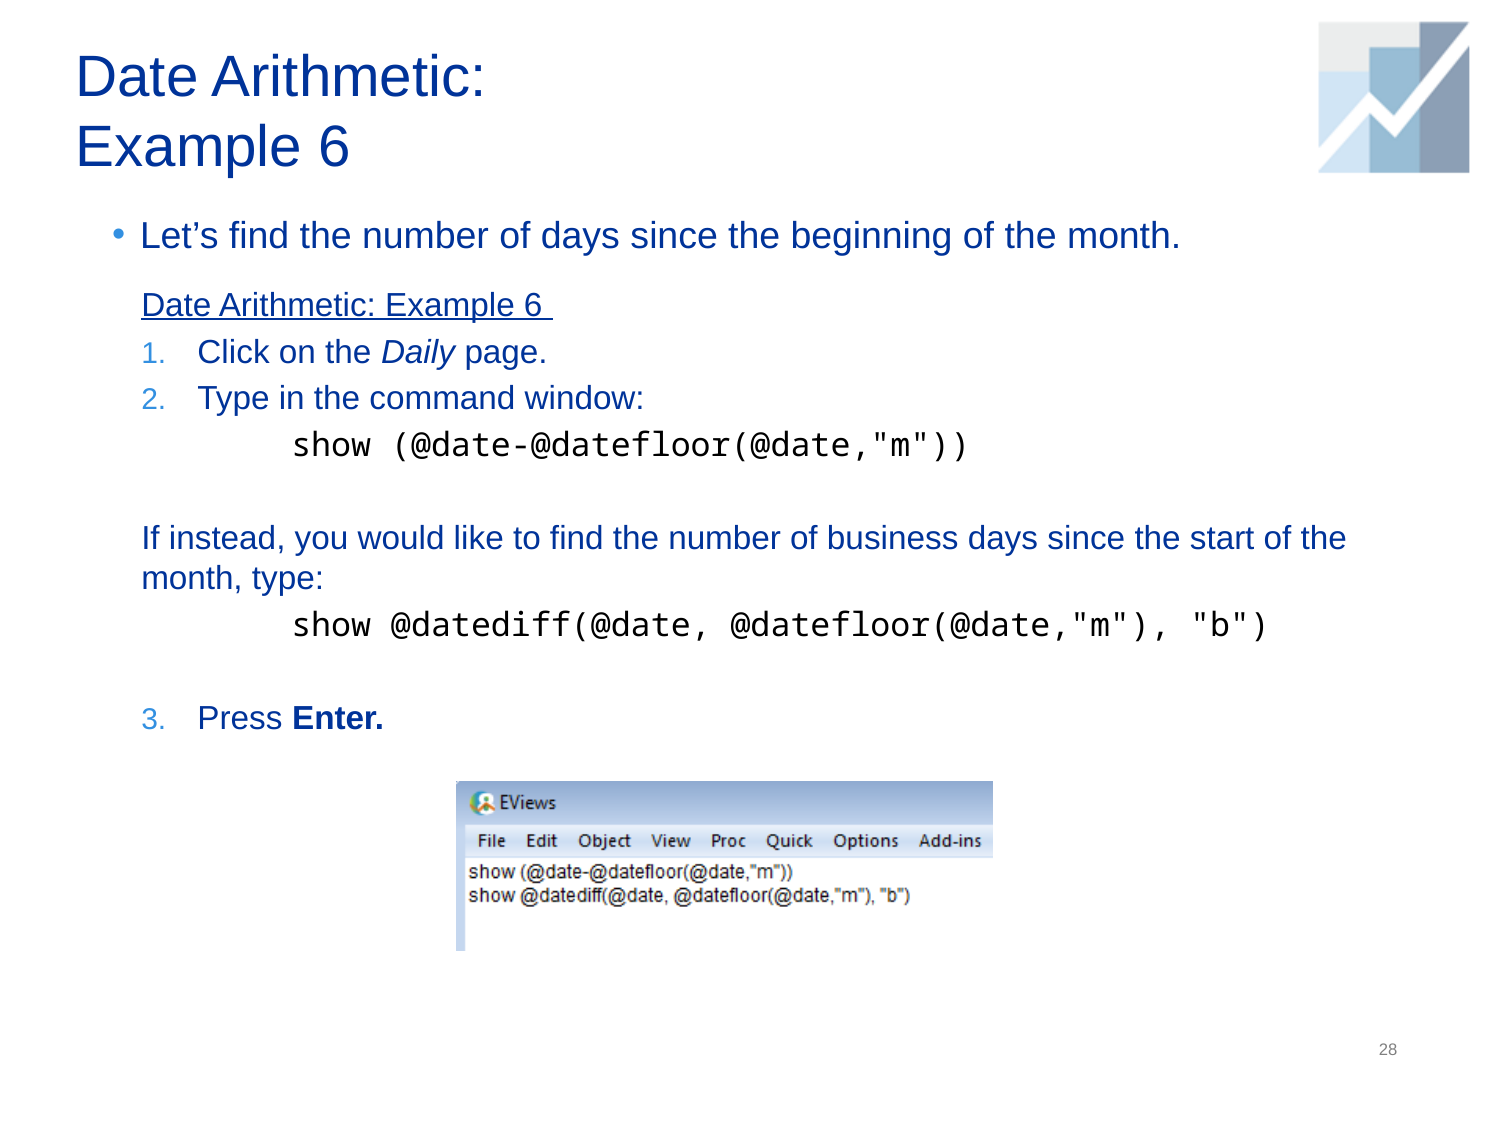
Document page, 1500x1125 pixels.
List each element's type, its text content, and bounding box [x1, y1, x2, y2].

text_box Let’s find the number of days since the beginning of the month. [97, 203, 1437, 413]
picture [1300, 11, 1479, 181]
text_box Date Arithmetic: Example 6 Click on the Daily page. Type in the command window: show (@date-@datefloor(@date,"m")) If instead, you would like to find the number of business days since the start of the month, type: show @datediff(@date, @datefloor(@date,"m"), "b") Press Enter. [126, 275, 1466, 795]
text_box Date Arithmetic: Example 6 [60, 0, 1295, 186]
slide_number 28 [1262, 1015, 1413, 1067]
picture [456, 781, 993, 951]
